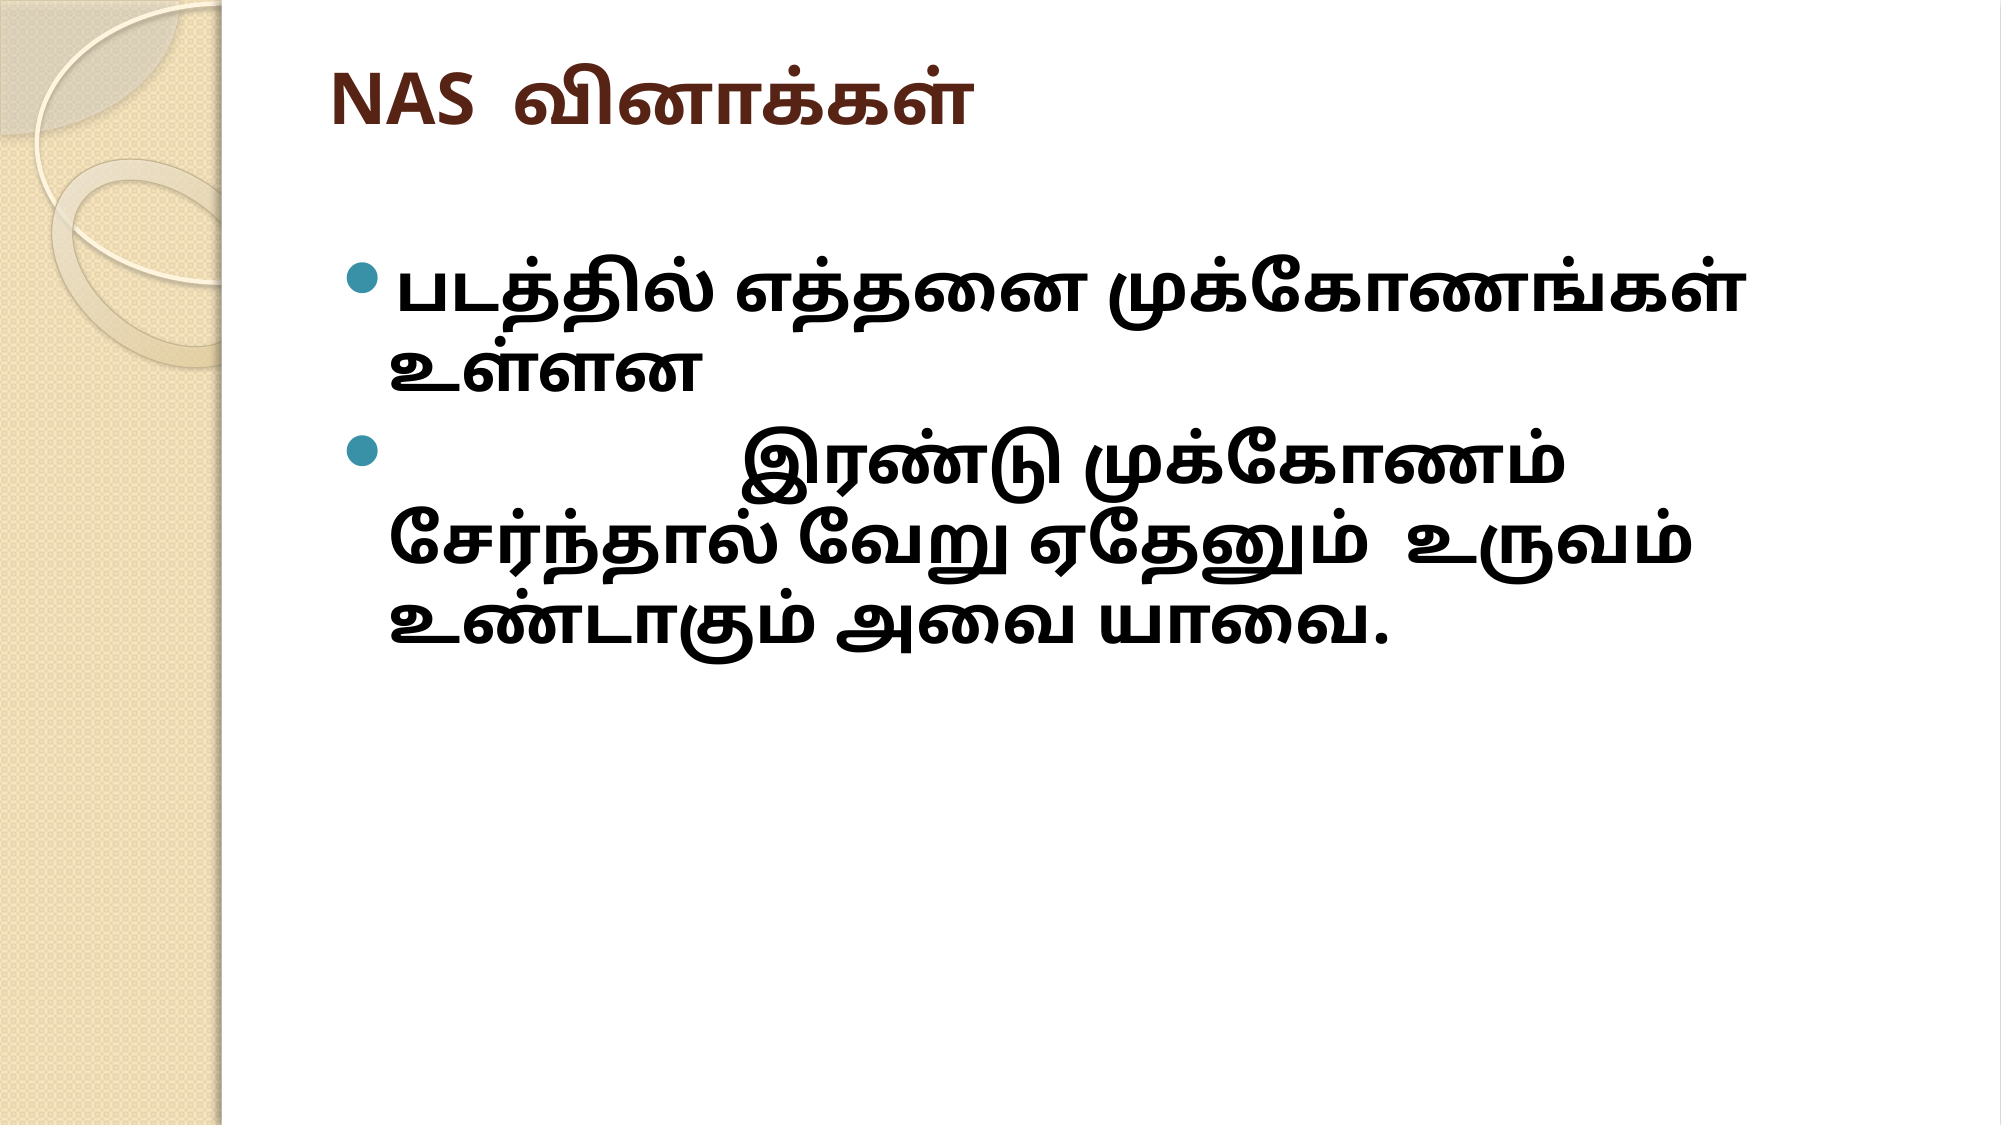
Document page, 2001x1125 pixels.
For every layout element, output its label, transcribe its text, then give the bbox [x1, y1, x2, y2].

title NAS வினாக்கள் [313, 45, 1954, 233]
list படத்தில் எத்தனை முக்கோணங்கள் உள்ளன இரண்டு முக்கோணம் சேர்ந்தால் வேறு ஏதேனும் உருவம் உண்டாகும் அவை யாவை. [313, 237, 1954, 1025]
